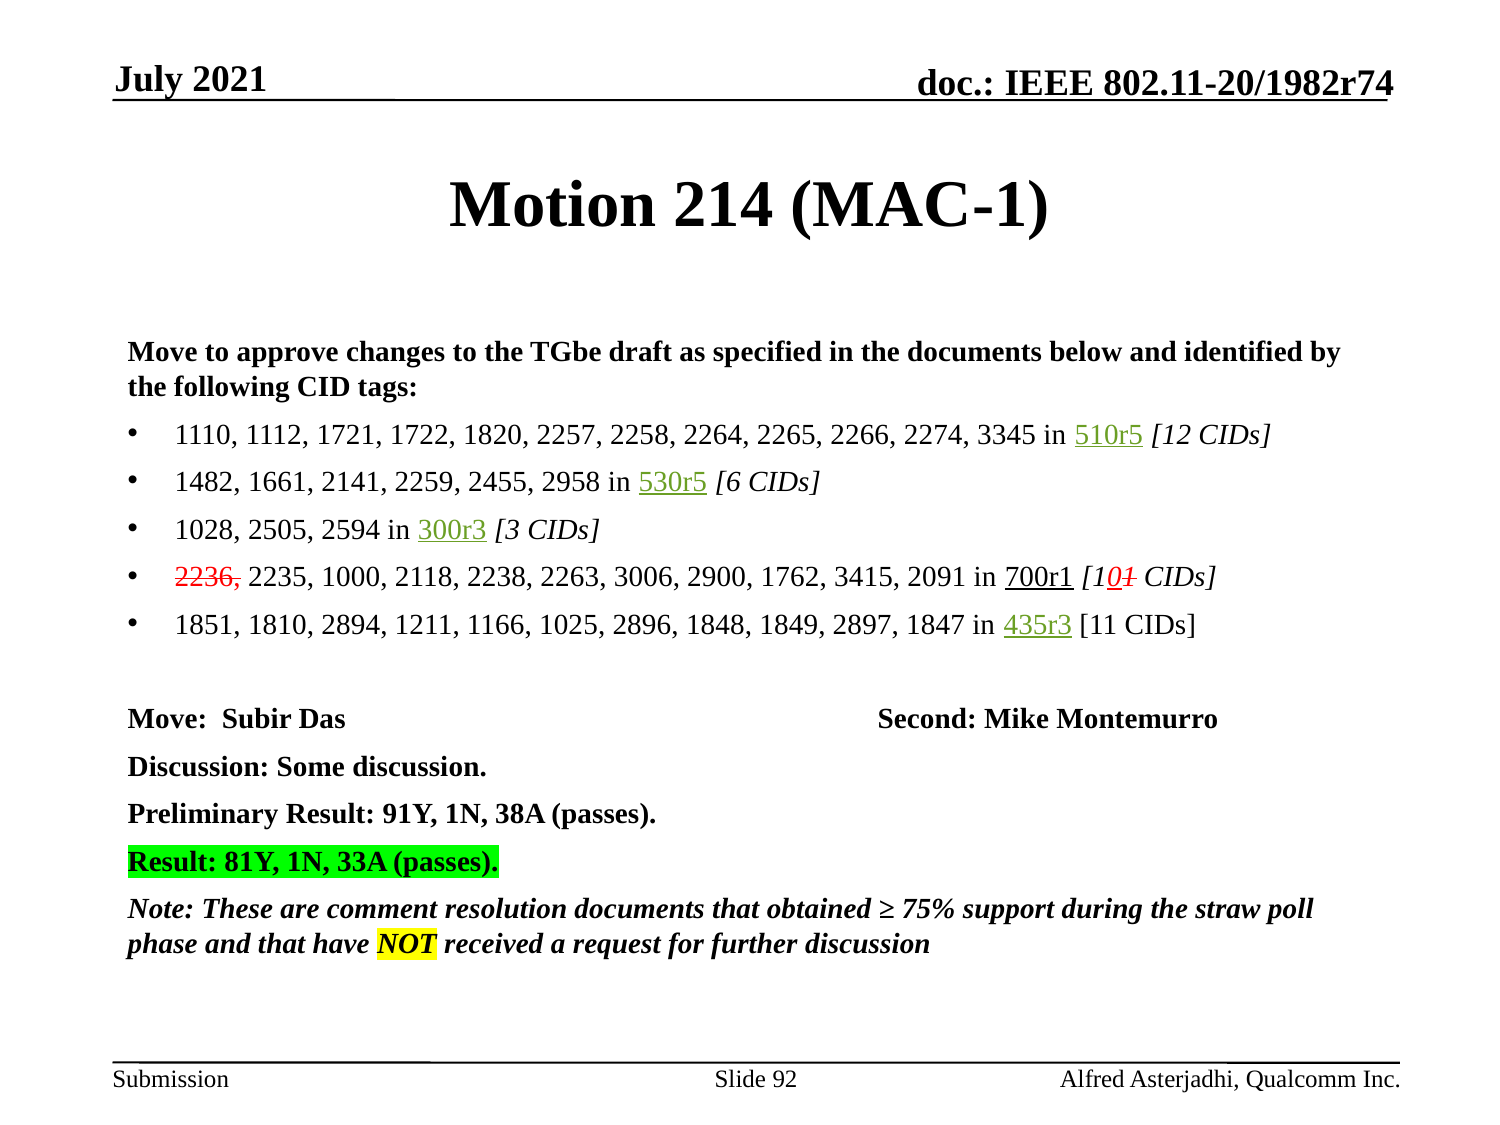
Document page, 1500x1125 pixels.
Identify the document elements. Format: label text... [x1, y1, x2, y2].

list Move to approve changes to the TGbe draft as specified in the documents below and identified by the following CID tags: 1110, 1112, 1721, 1722, 1820, 2257, 2258, 2264, 2265, 2266, 2274, 3345 in 510r5 [12 CIDs] 1482, 1661, 2141, 2259, 2455, 2958 in 530r5 [6 CIDs] 1028, 2505, 2594 in 300r3 [3 CIDs] 2236, 2235, 1000, 2118, 2238, 2263, 3006, 2900, 1762, 3415, 2091 in 700r1 [101 CIDs] 1851, 1810, 2894, 1211, 1166, 1025, 2896, 1848, 1849, 2897, 1847 in 435r3 [11 CIDs] Move: Subir Das Second: Mike Montemurro Discussion: Some discussion. Preliminary Result: 91Y, 1N, 38A (passes). Result: 81Y, 1N, 33A (passes). Note: These are comment resolution documents that obtained ≥ 75% support during the straw poll phase and that have NOT received a request for further discussion [112, 324, 1388, 1063]
slide_number Slide 92 [712, 1061, 800, 1123]
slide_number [114, 54, 423, 100]
title Motion 214 (MAC-1) [112, 112, 1388, 288]
footer Alfred Asterjadhi, Qualcomm Inc. [878, 1061, 1402, 1093]
